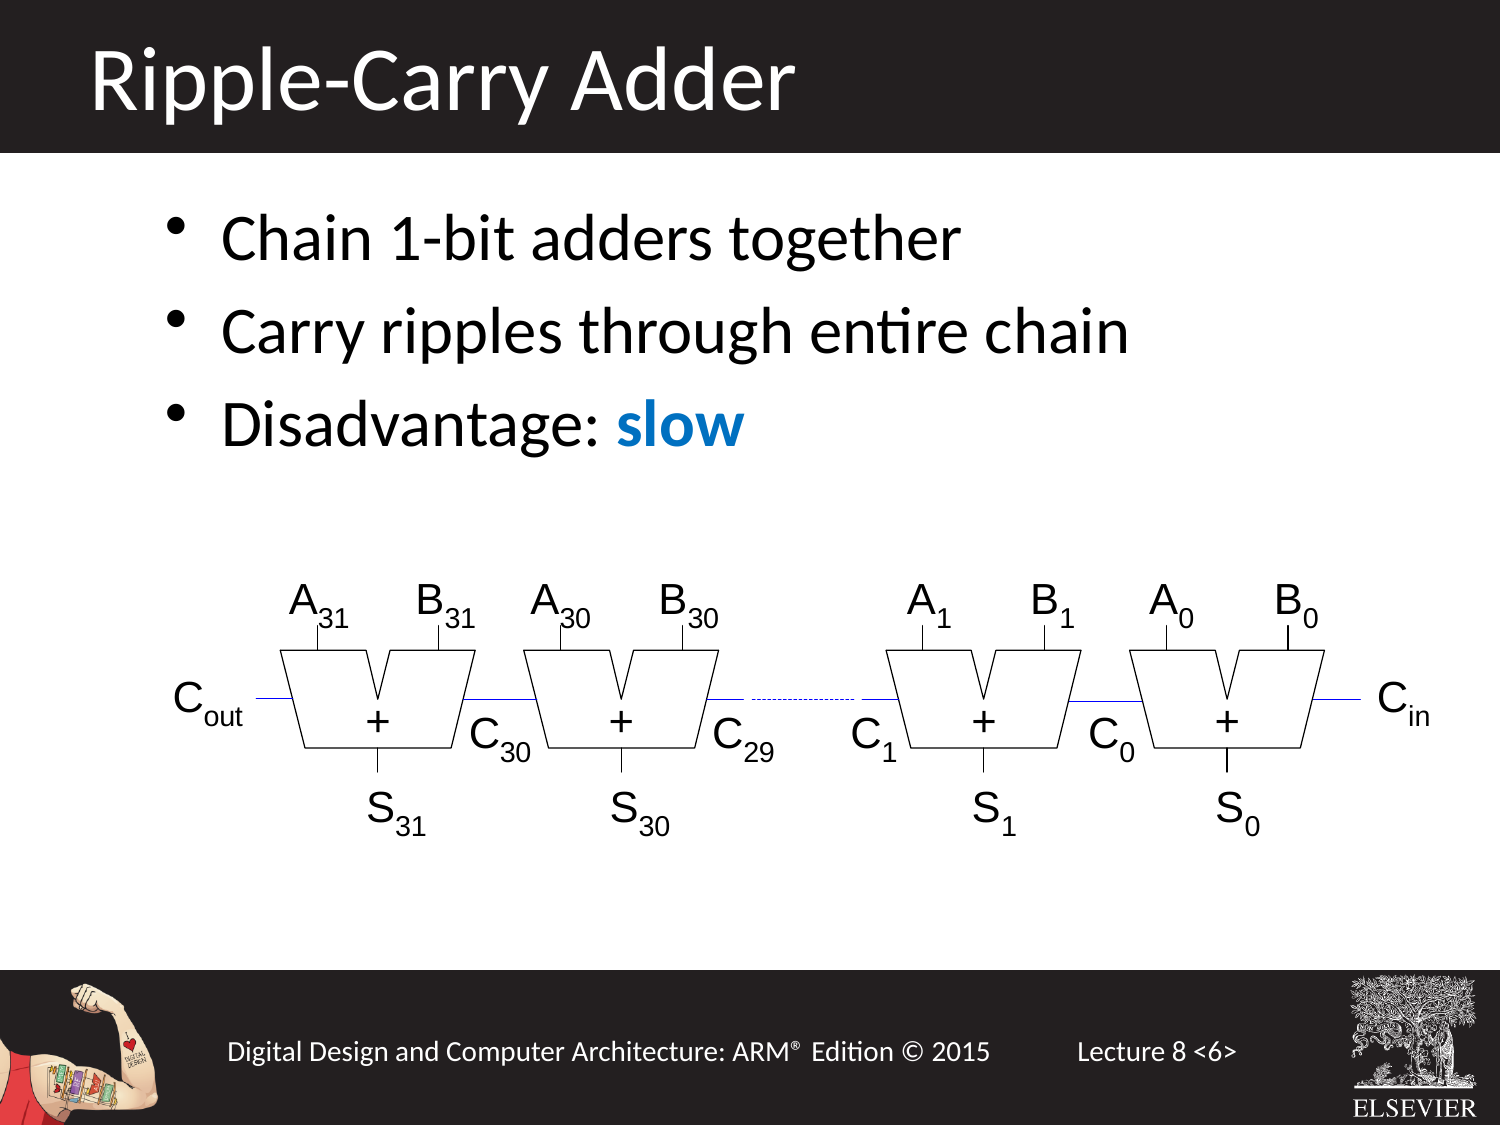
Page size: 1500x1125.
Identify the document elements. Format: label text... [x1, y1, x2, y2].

text_box Chain 1-bit adders together Carry ripples through entire chain Disadvantage: slow [150, 862, 1475, 1037]
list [137, 562, 1476, 855]
picture [1350, 974, 1477, 1117]
text_box Chain 1-bit adders together Carry ripples through entire chain Disadvantage: slow [150, 186, 1475, 561]
picture [0, 979, 163, 1125]
text_box Ripple-Carry Adder [75, 11, 1375, 136]
